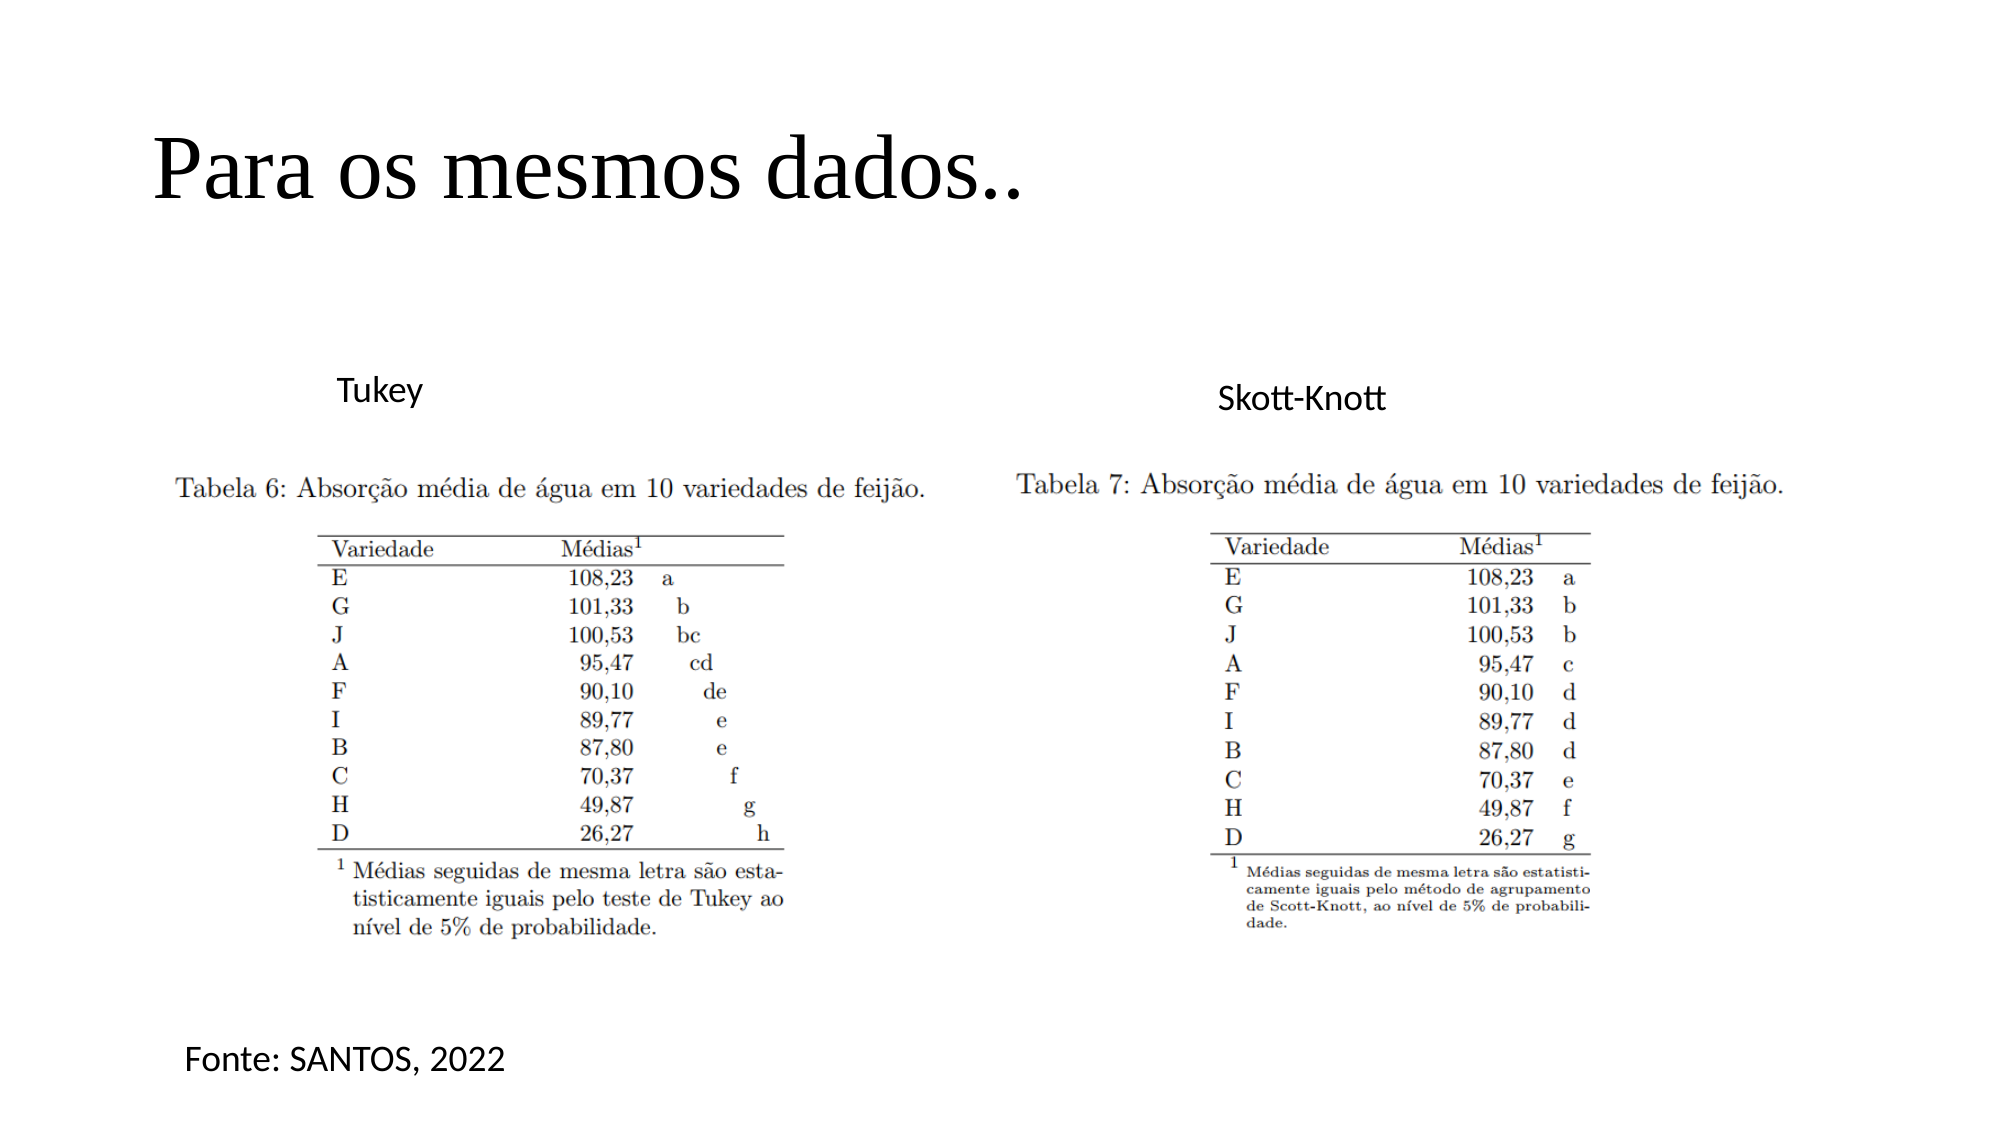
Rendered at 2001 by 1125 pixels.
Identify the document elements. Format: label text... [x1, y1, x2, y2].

picture [137, 426, 960, 962]
text_box Tukey [321, 357, 439, 418]
picture [984, 447, 1822, 997]
title Para os mesmos dados.. [137, 59, 1863, 278]
text_box Fonte: SANTOS, 2022 [169, 1026, 521, 1087]
text_box Skott-Knott [1203, 365, 1402, 426]
